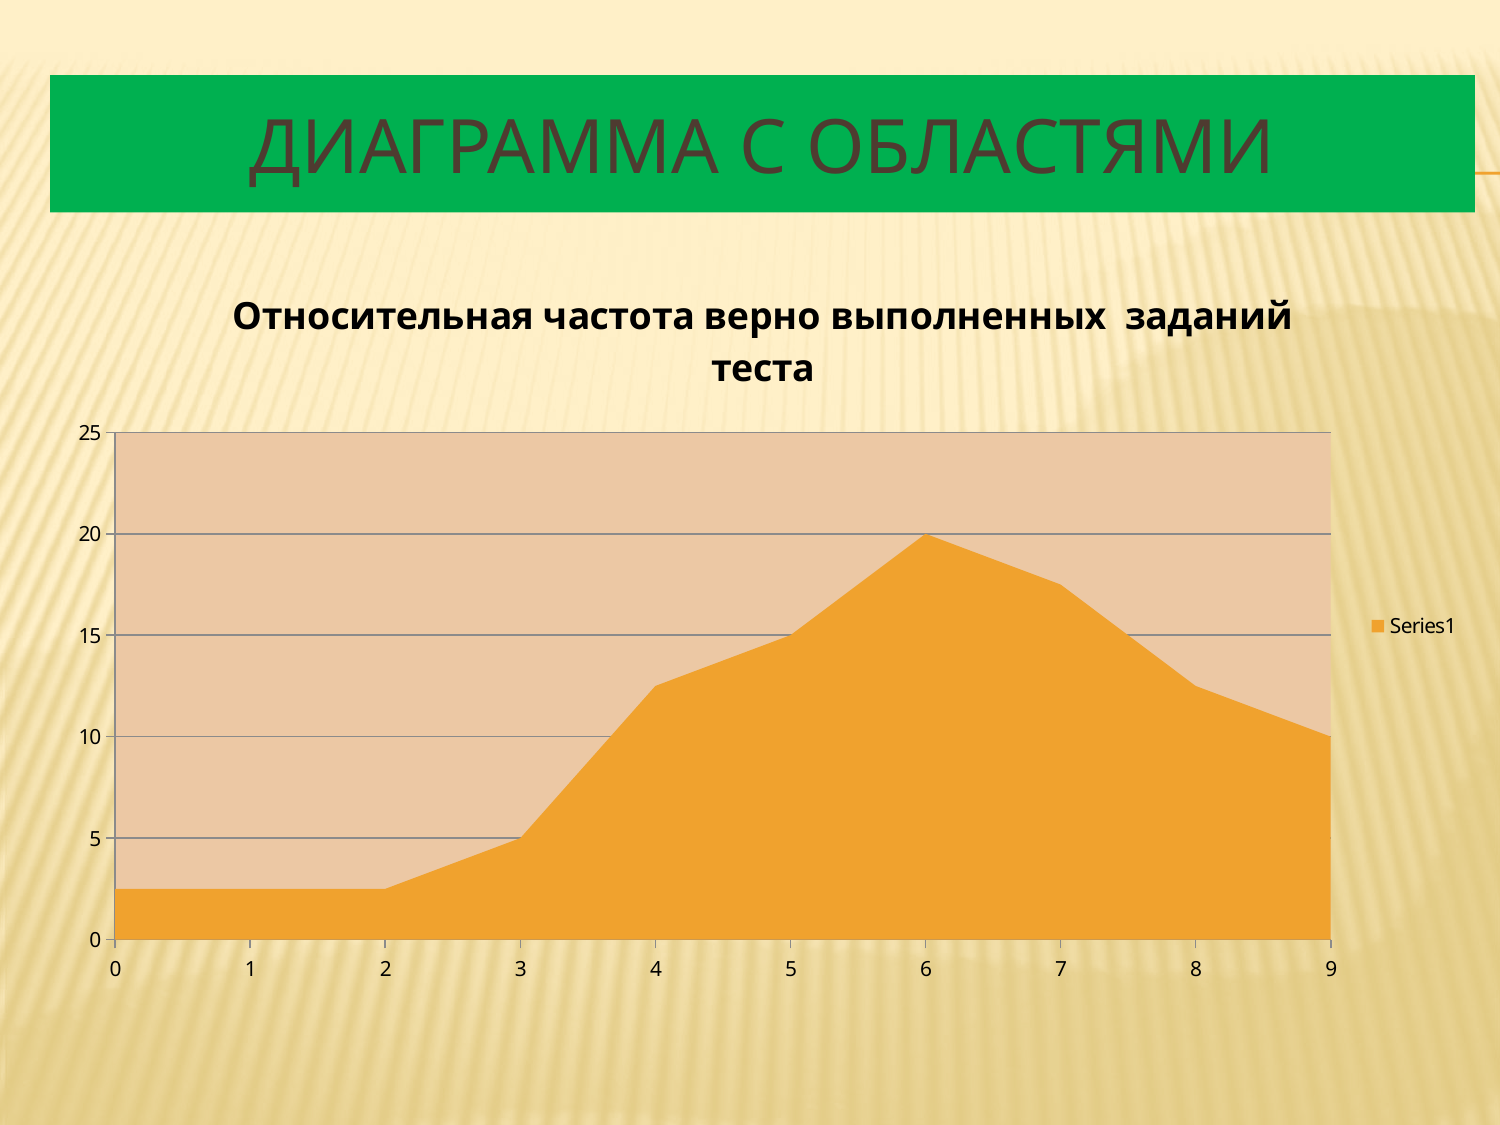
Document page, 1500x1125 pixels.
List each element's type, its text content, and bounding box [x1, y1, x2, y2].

chart [49, 254, 1476, 998]
title Диаграмма с областями [50, 75, 1475, 213]
